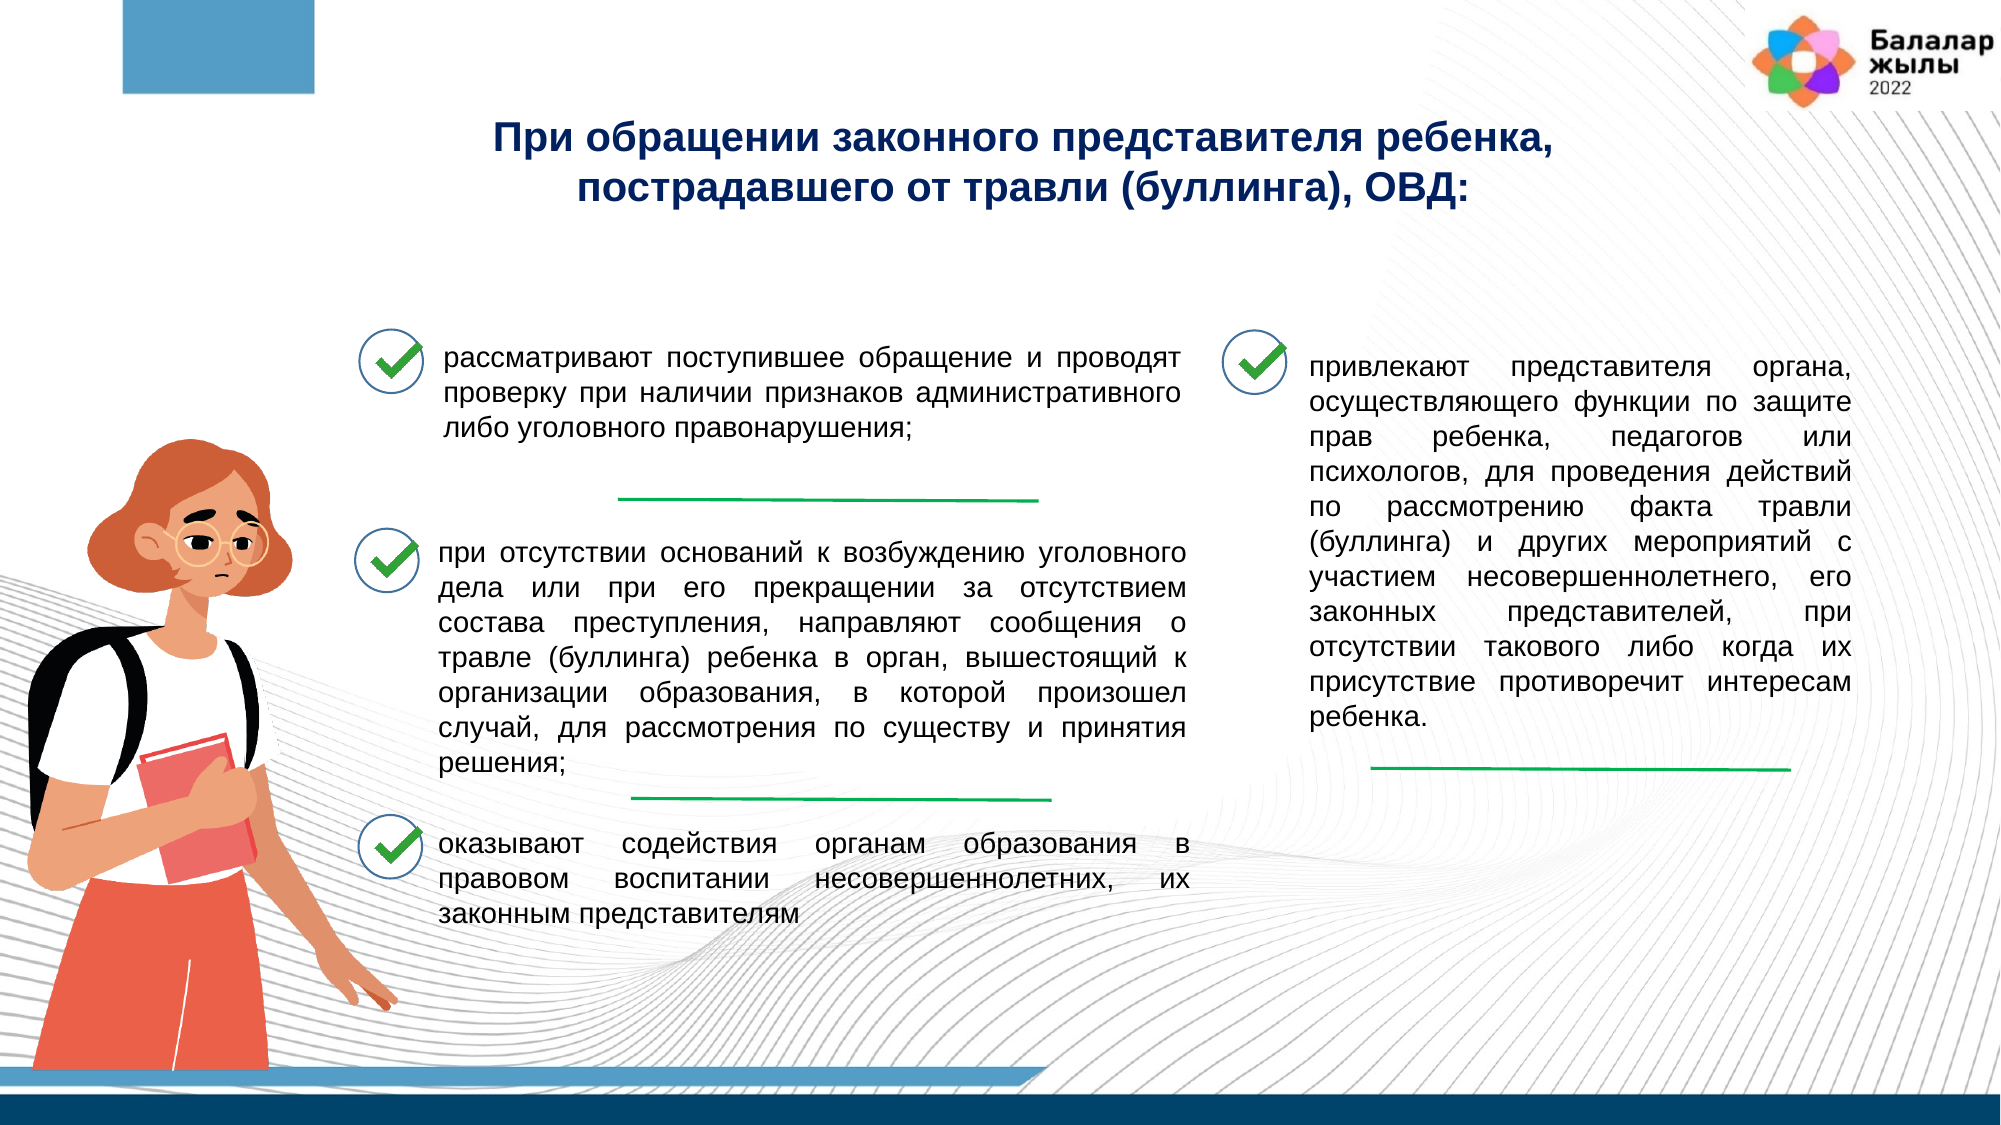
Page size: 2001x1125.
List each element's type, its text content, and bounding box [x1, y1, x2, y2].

text_box [1222, 330, 1278, 394]
picture [0, 0, 2001, 1125]
text_box при отсутствии оснований к возбуждению уголовного дела или при его прекращении за отсутствием состава преступления, направляют сообщения о травле (буллинга) ребенка в орган, вышестоящий к организации образования, в которой произошел случай, для рассмотрения по существу и принятия решения; [423, 526, 1203, 786]
text_box [402, 817, 414, 825]
text_box оказывают содействия органам образования в правовом воспитании несовершеннолетних, их законным представителям [423, 817, 1206, 937]
text_box [359, 329, 414, 394]
text_box привлекают представителя органа, осуществляющего функции по защите прав ребенка, педагогов или психологов, для проведения действий по рассмотрению факта травли (буллинга) и других мероприятий с участием несовершеннолетнего, его законных представителей, при отсутствии такового либо когда их присутствие противоречит интересам ребенка. [1294, 339, 1868, 740]
text_box рассматривают поступившее обращение и проводят проверку при наличии признаков административного либо уголовного правонарушения; [428, 330, 1198, 451]
text_box При обращении законного представителя ребенка, пострадавшего от травли (буллинга), ОВД: [368, 101, 1679, 217]
text_box [402, 532, 410, 538]
